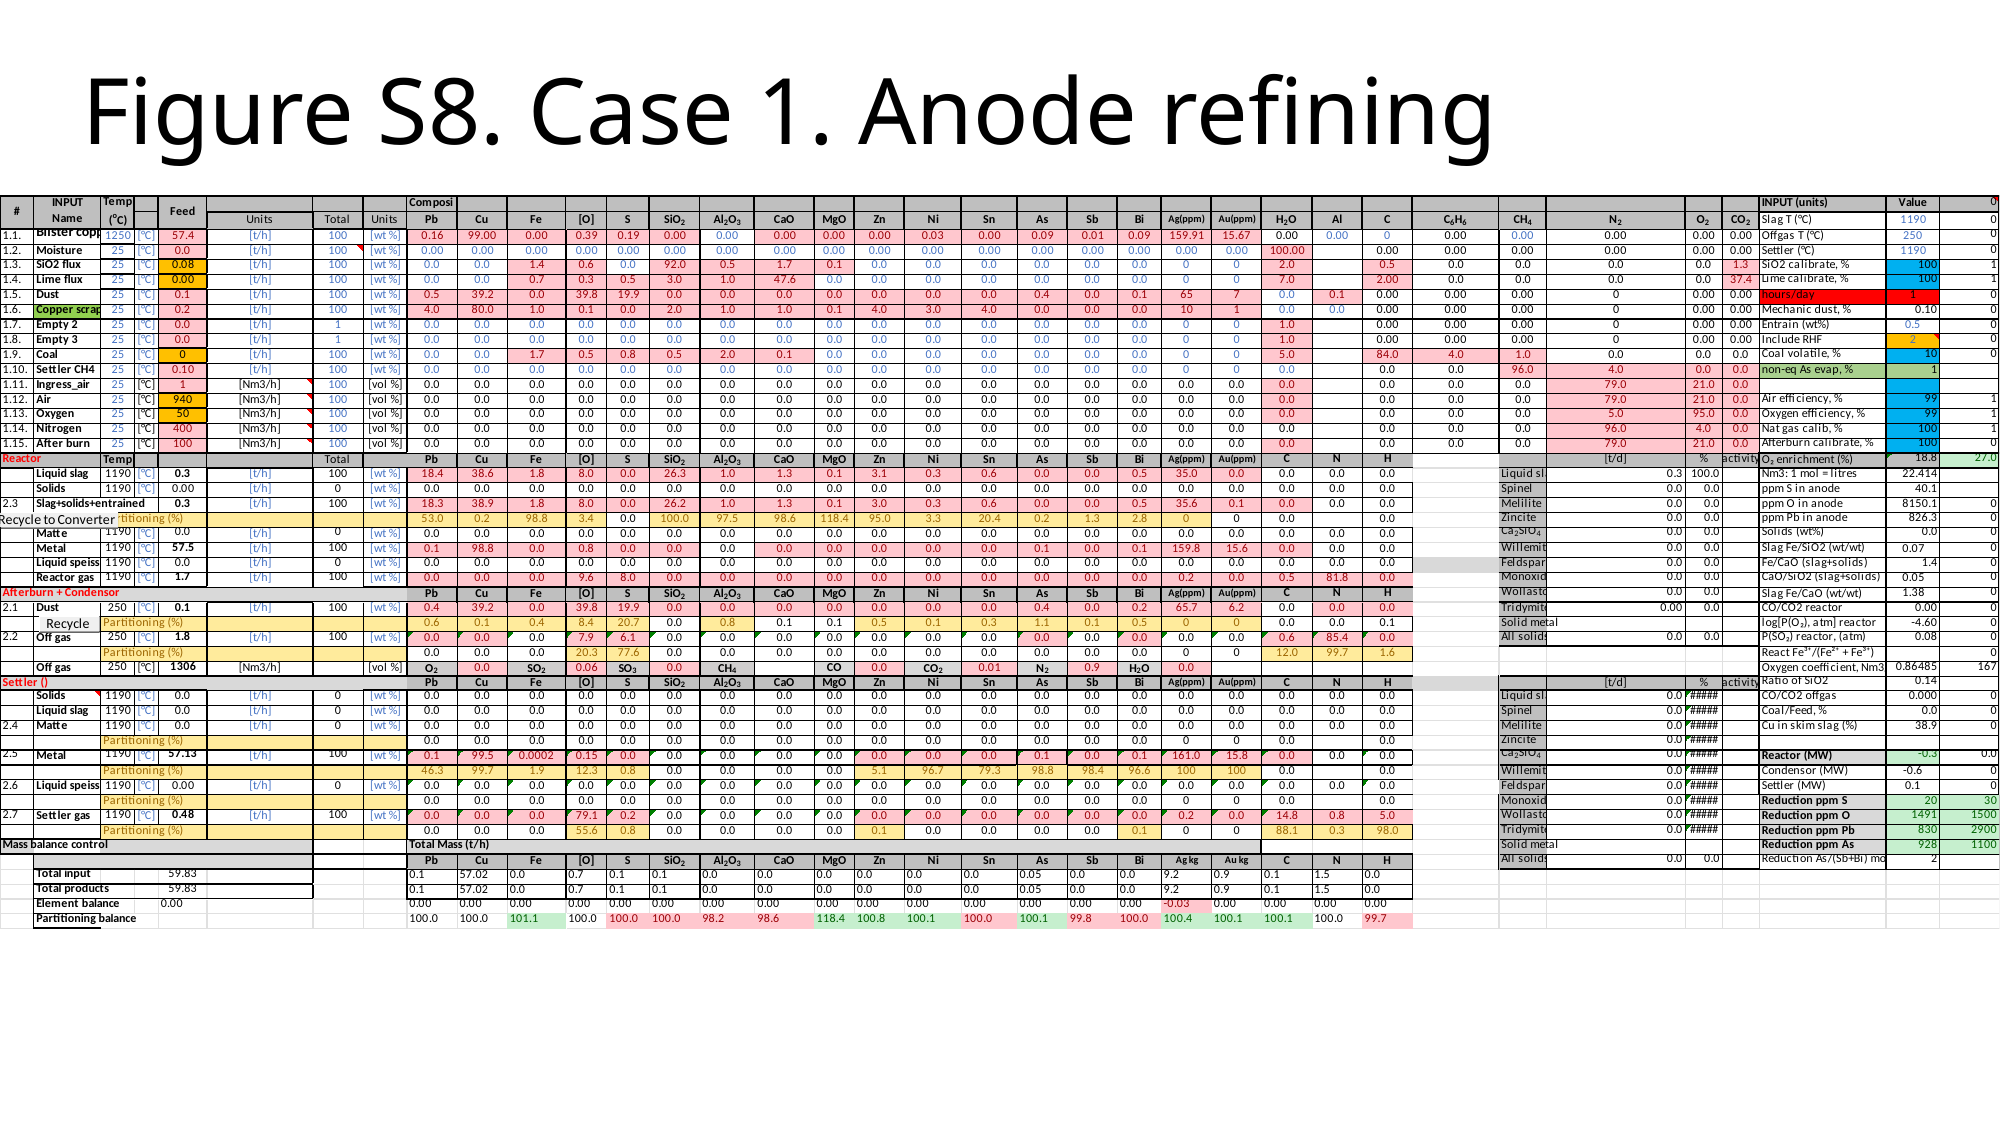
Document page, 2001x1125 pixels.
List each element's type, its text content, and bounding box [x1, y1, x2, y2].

picture [0, 195, 2000, 930]
title Figure S8. Case 1. Anode refining [67, 5, 1793, 195]
